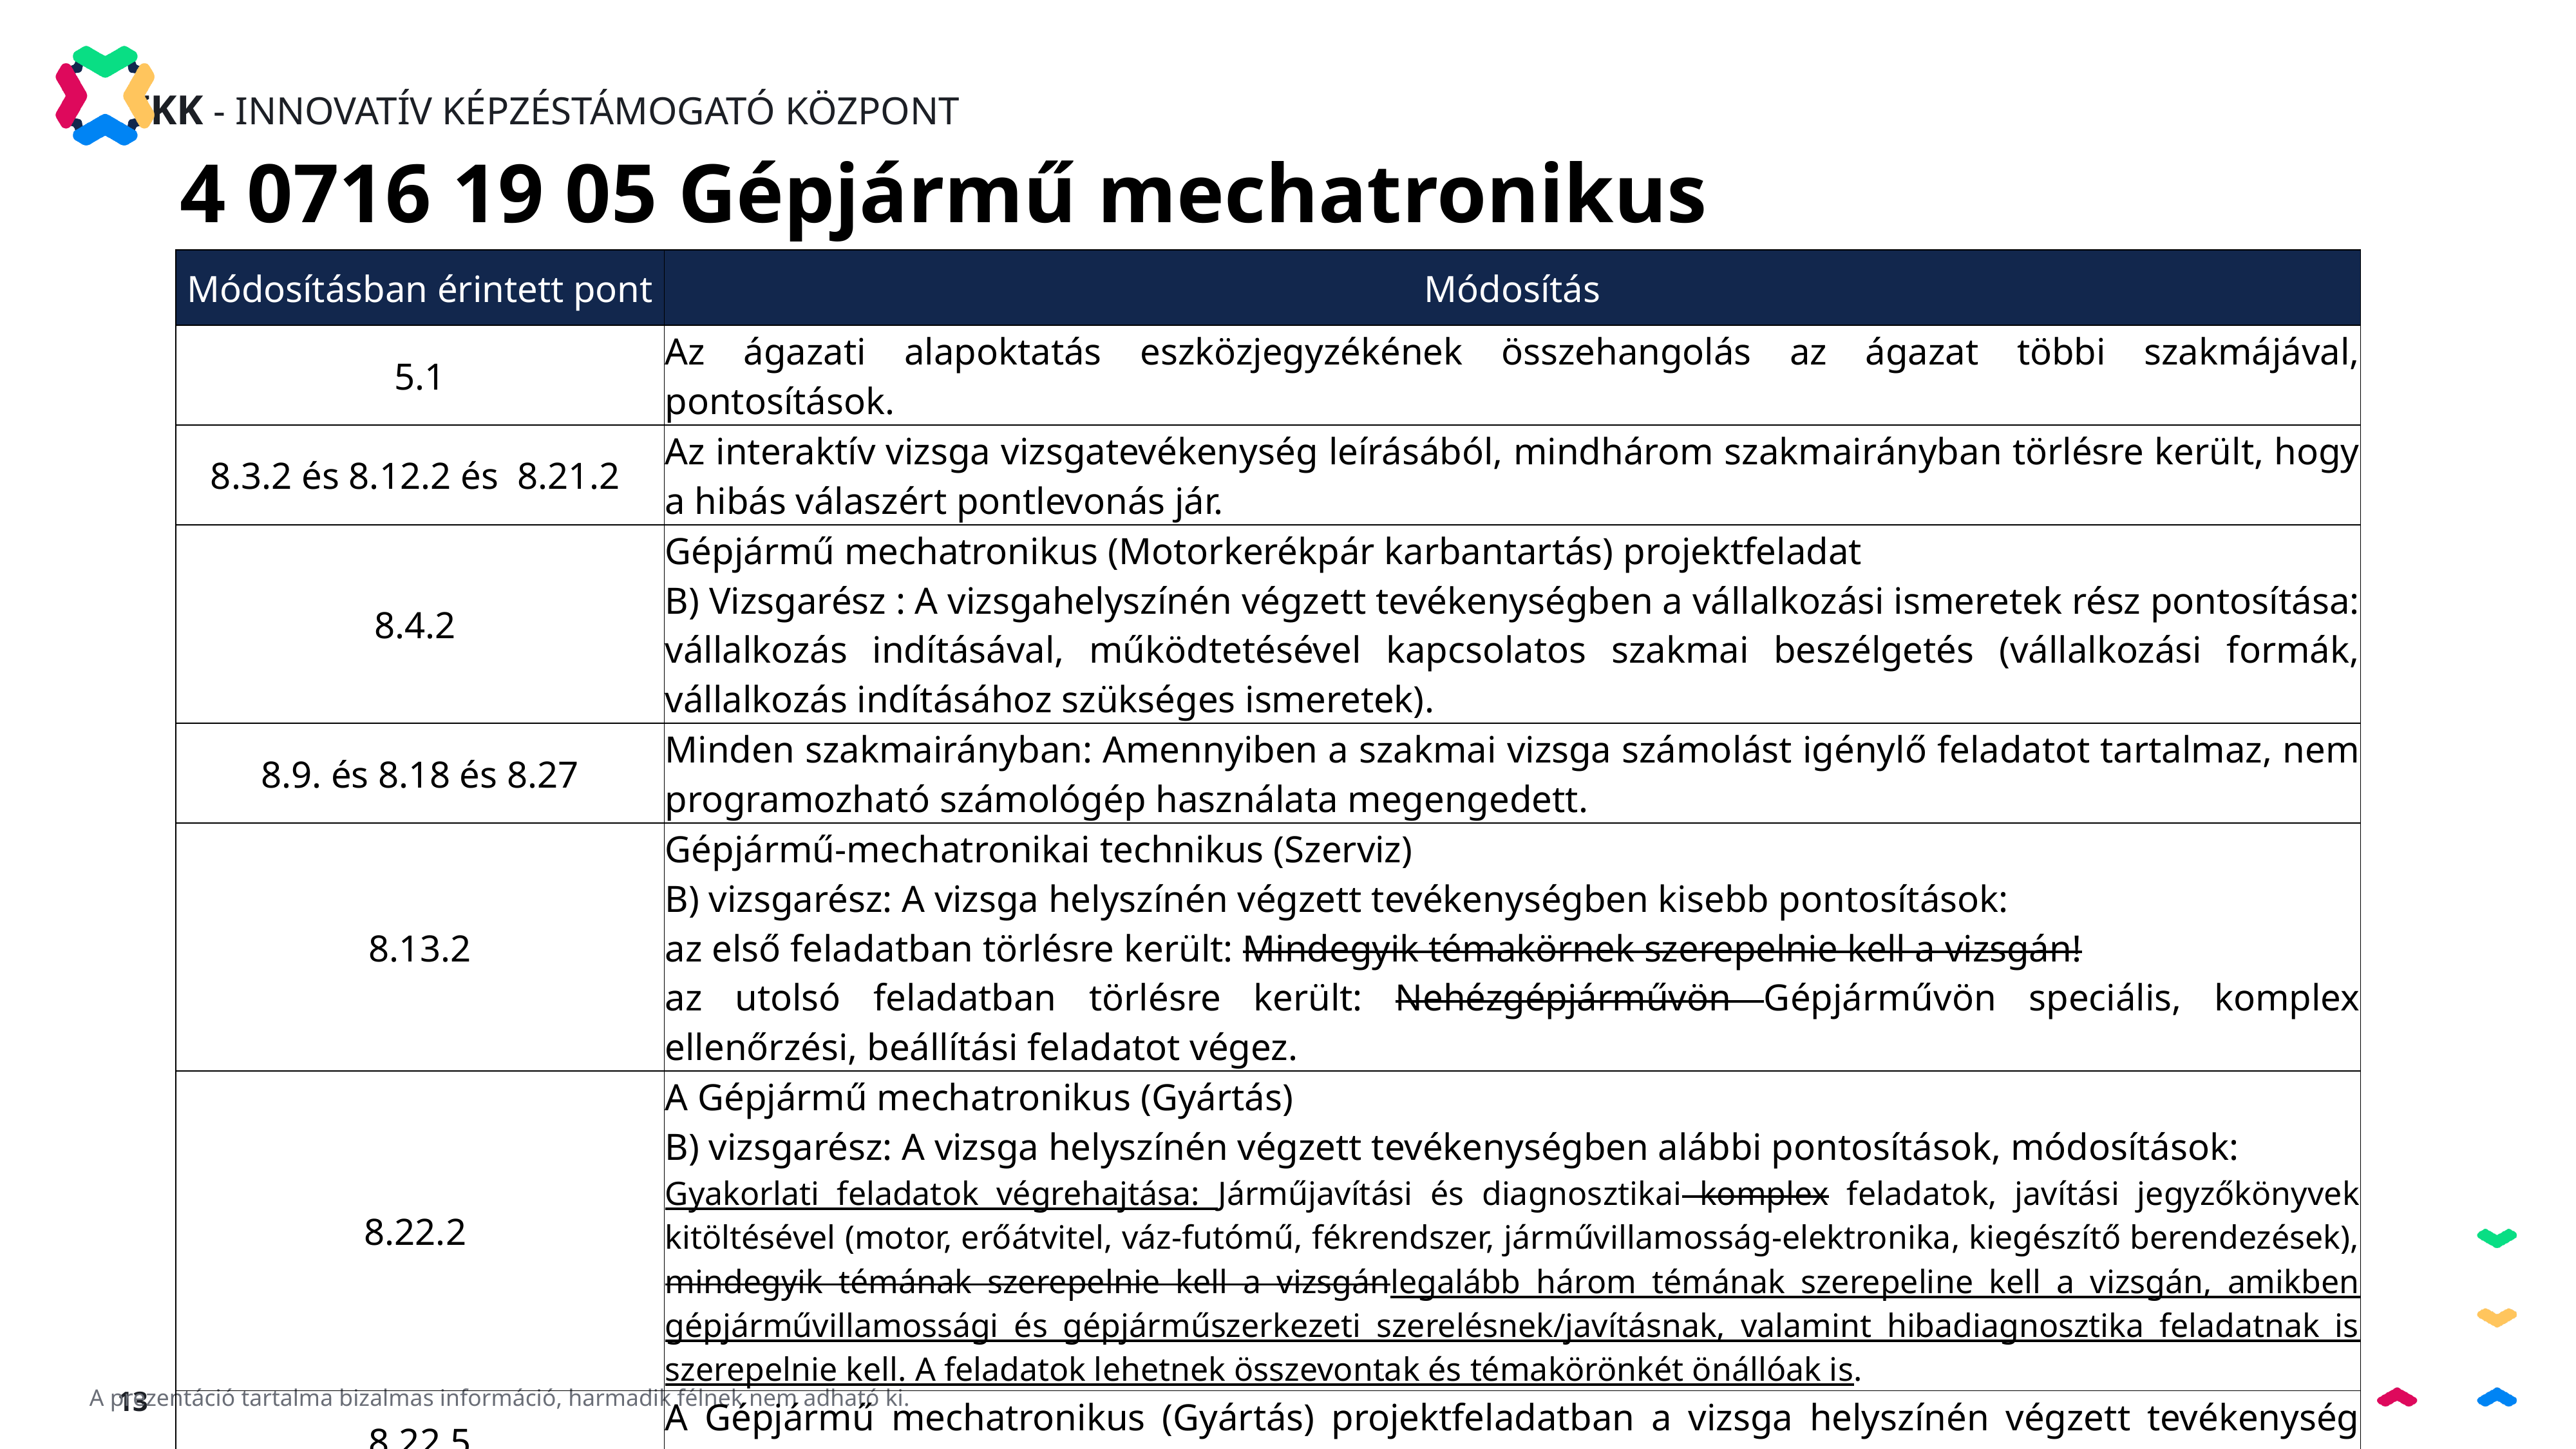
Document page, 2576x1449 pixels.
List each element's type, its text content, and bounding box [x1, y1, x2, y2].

table_cell 8.9. és 8.18 és 8.27 [176, 724, 664, 822]
table_cell Gépjármű-mechatronikai technikus (Szerviz) B) vizsgarész: A vizsga helyszínén végzett tevékenységben kisebb pontosítások: az első feladatban törlésre került: Mindegyik témakörnek szerepelnie kell a vizsgán! az utolsó feladatban törlésre került: Nehézgépjárművön Gépjárművön speciális, komplex ellenőrzési, beállítási feladatot végez. [665, 824, 2360, 1070]
table_cell 8.3.2 és 8.12.2 és 8.21.2 [176, 426, 664, 524]
picture [55, 46, 155, 146]
table_cell A Gépjármű mechatronikus (Gyártás) projektfeladatban a vizsga helyszínén végzett tevékenység értékelésében 5 %-ot nem meghaladó módosítás, így a portfólió is kapott 10%-ot. [665, 1391, 2360, 1449]
picture [2377, 1229, 2517, 1406]
table_cell 8.13.2 [176, 824, 664, 1070]
list 4 0716 19 05 Gépjármű mechatronikus [180, 142, 2340, 228]
table_header Módosítás [665, 251, 2360, 325]
table_cell 8.22.2 [176, 1072, 664, 1390]
table_cell 8.22.5 [176, 1391, 664, 1449]
table_cell A Gépjármű mechatronikus (Gyártás) B) vizsgarész: A vizsga helyszínén végzett tevékenységben alábbi pontosítások, módosítások: Gyakorlati feladatok végrehajtása: Járműjavítási és diagnosztikai komplex feladatok, javítási jegyzőkönyvek kitöltésével (motor, erőátvitel, váz-futómű, fékrendszer, járművillamosság-elektronika, kiegészítő berendezések), mindegyik témának szerepelnie kell a vizsgánlegalább három témának szerepeline kell a vizsgán, amikben gépjárművillamossági és gépjárműszerkezeti szerelésnek/javításnak, valamint hibadiagnosztika feladatnak is szerepelnie kell. A feladatok lehetnek összevontak és témakörönkét önállóak is. [665, 1072, 2360, 1390]
table_cell Az ágazati alapoktatás eszközjegyzékének összehangolás az ágazat többi szakmájával, pontosítások. [665, 326, 2360, 424]
table_header Módosításban érintett pont [176, 251, 664, 325]
table_cell Gépjármű mechatronikus (Motorkerékpár karbantartás) projektfeladat B) Vizsgarész : A vizsgahelyszínén végzett tevékenységben a vállalkozási ismeretek rész pontosítása: vállalkozás indításával, működtetésével kapcsolatos szakmai beszélgetés (vállalkozási formák, vállalkozás indításához szükséges ismeretek). [665, 526, 2360, 723]
table_cell Az interaktív vizsga vizsgatevékenység leírásából, mindhárom szakmairányban törlésre került, hogy a hibás válaszért pontlevonás jár. [665, 426, 2360, 524]
table_cell 5.1 [176, 326, 664, 424]
table_cell Minden szakmairányban: Amennyiben a szakmai vizsga számolást igénylő feladatot tartalmaz, nem programozható számológép használata megengedett. [665, 724, 2360, 822]
table_cell 8.4.2 [176, 526, 664, 723]
